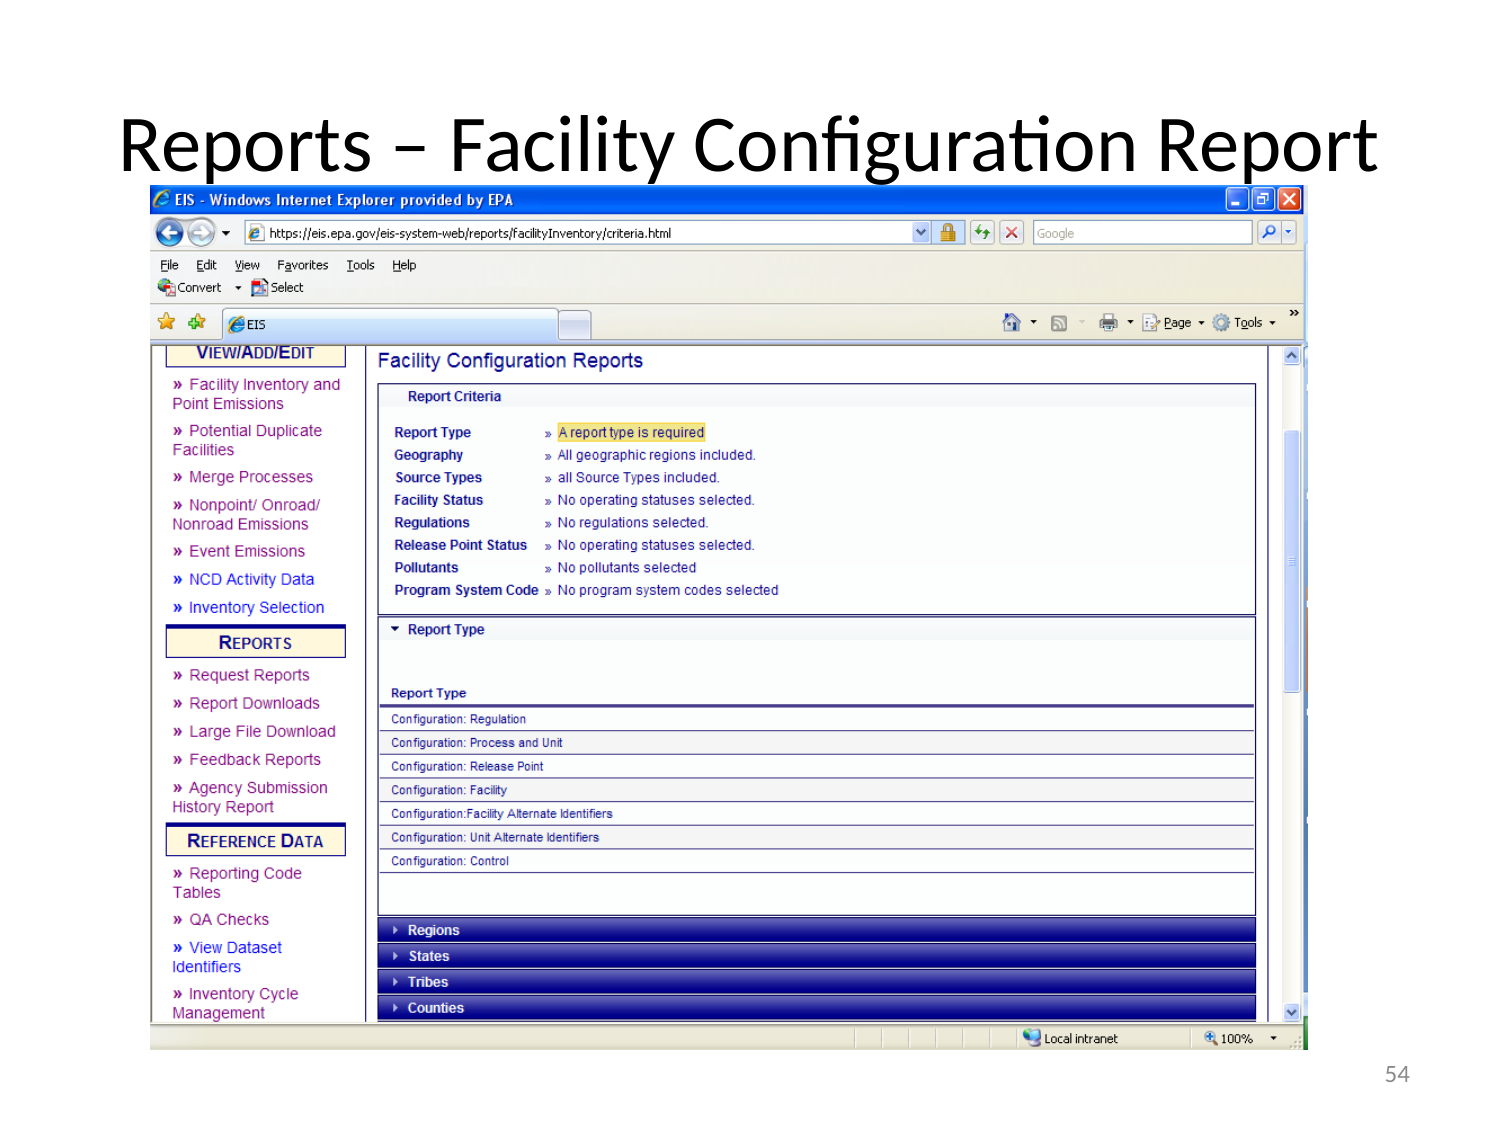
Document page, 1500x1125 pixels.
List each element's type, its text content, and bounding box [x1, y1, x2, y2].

title Reports – Facility Configuration Report [75, 45, 1425, 233]
slide_number 54 [1074, 1042, 1425, 1103]
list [149, 185, 1308, 1051]
